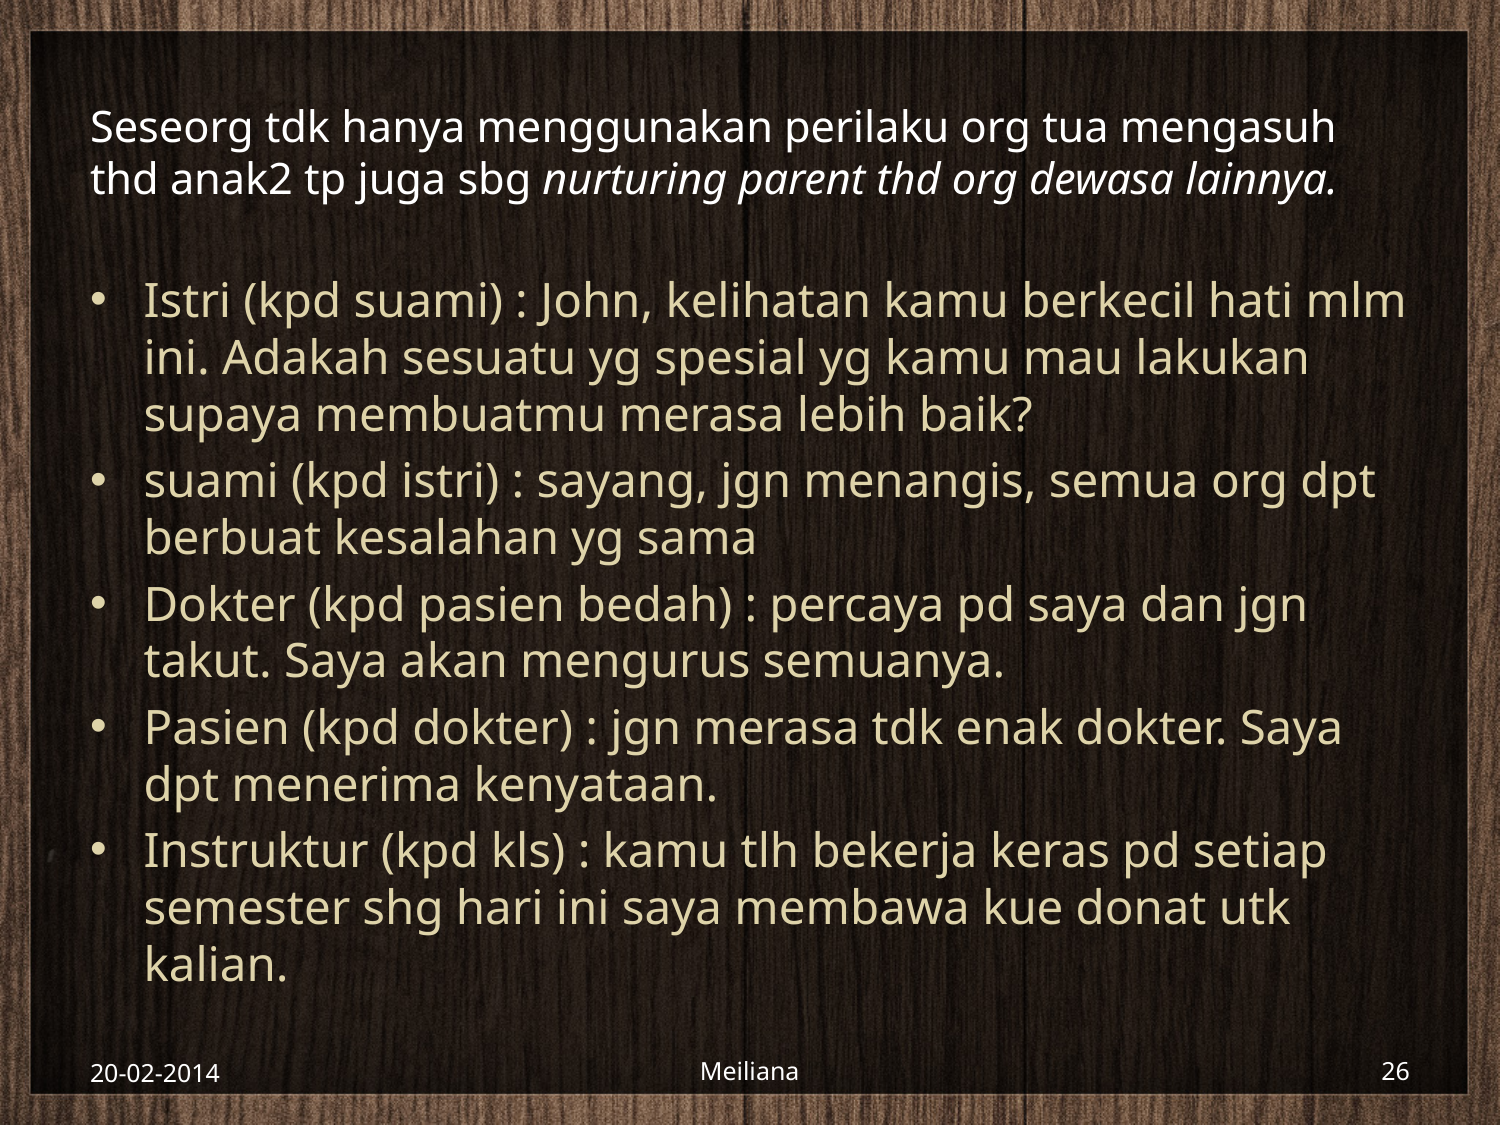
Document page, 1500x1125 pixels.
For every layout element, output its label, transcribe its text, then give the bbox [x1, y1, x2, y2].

list Istri (kpd suami) : John, kelihatan kamu berkecil hati mlm ini. Adakah sesuatu yg spesial yg kamu mau lakukan supaya membuatmu merasa lebih baik? suami (kpd istri) : sayang, jgn menangis, semua org dpt berbuat kesalahan yg sama Dokter (kpd pasien bedah) : percaya pd saya dan jgn takut. Saya akan mengurus semuanya. Pasien (kpd dokter) : jgn merasa tdk enak dokter. Saya dpt menerima kenyataan. Instruktur (kpd kls) : kamu tlh bekerja keras pd setiap semester shg hari ini saya membawa kue donat utk kalian. [75, 262, 1425, 1005]
footer Meiliana [512, 1042, 988, 1103]
picture [0, 0, 1500, 1125]
title Seseorg tdk hanya menggunakan perilaku org tua mengasuh thd anak2 tp juga sbg nurturing parent thd org dewasa lainnya. [75, 45, 1425, 262]
slide_number 26 [1074, 1042, 1425, 1103]
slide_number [75, 1042, 425, 1103]
